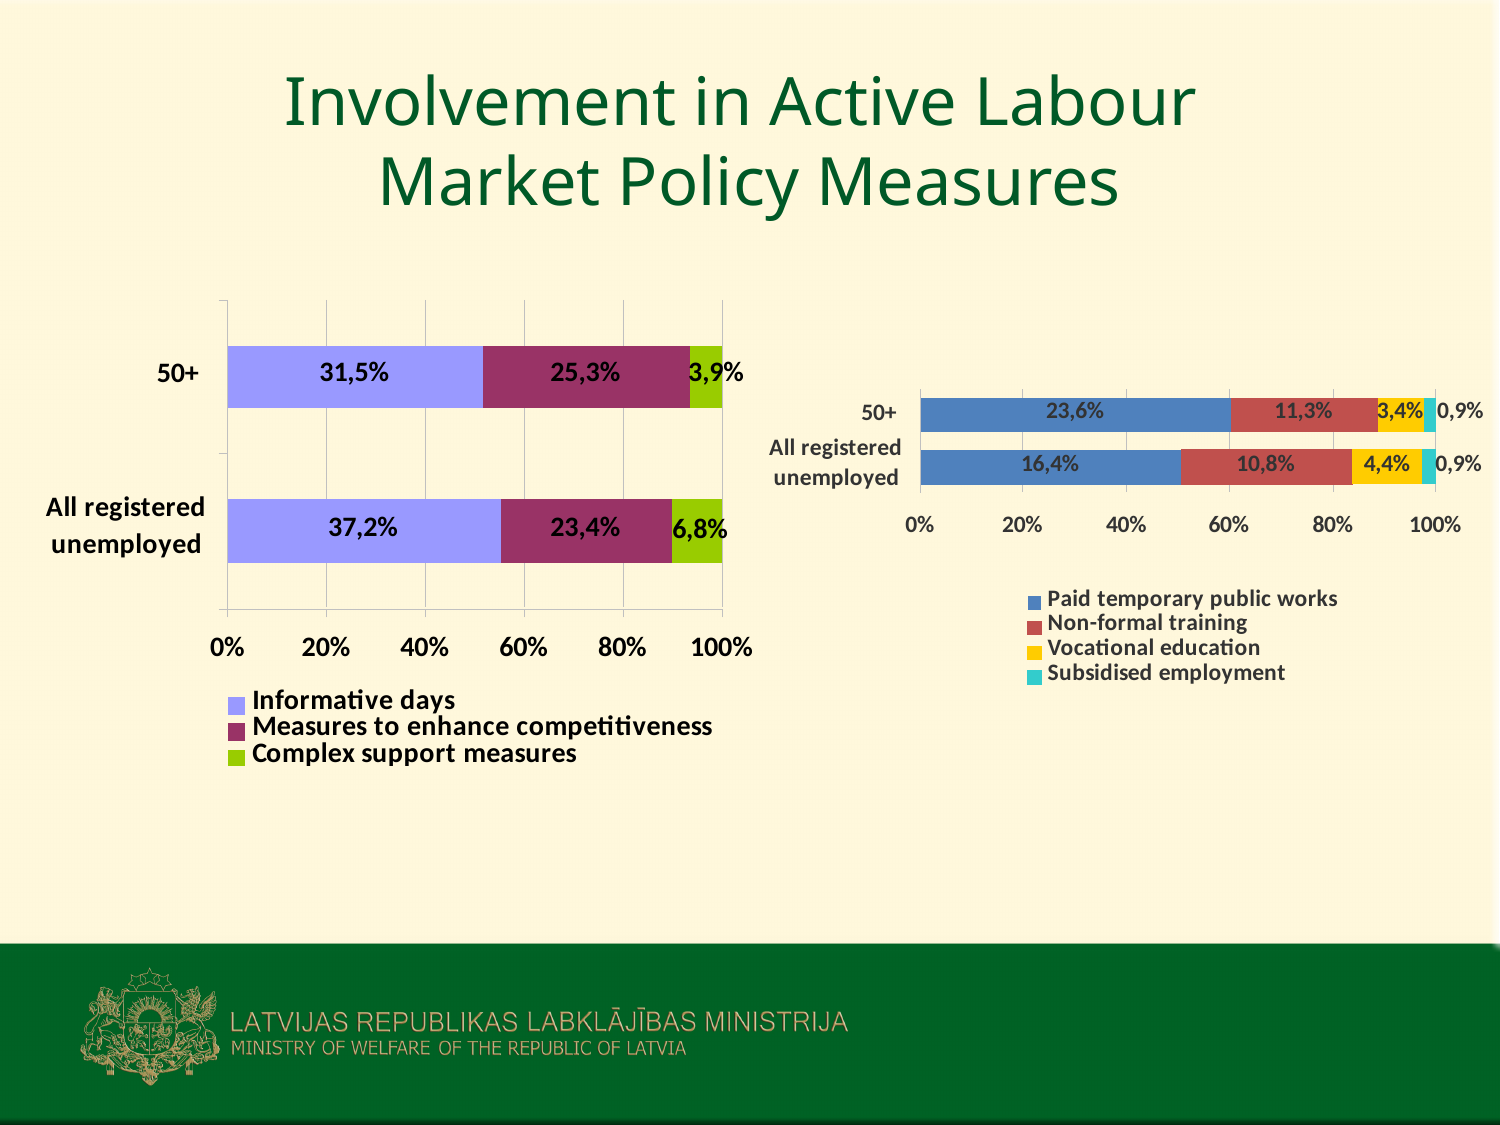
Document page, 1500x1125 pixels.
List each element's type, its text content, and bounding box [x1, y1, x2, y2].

picture [0, 0, 1500, 1125]
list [4, 266, 798, 779]
title Involvement in Active Labour Market Policy Measures [74, 44, 1426, 233]
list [656, 337, 1500, 985]
